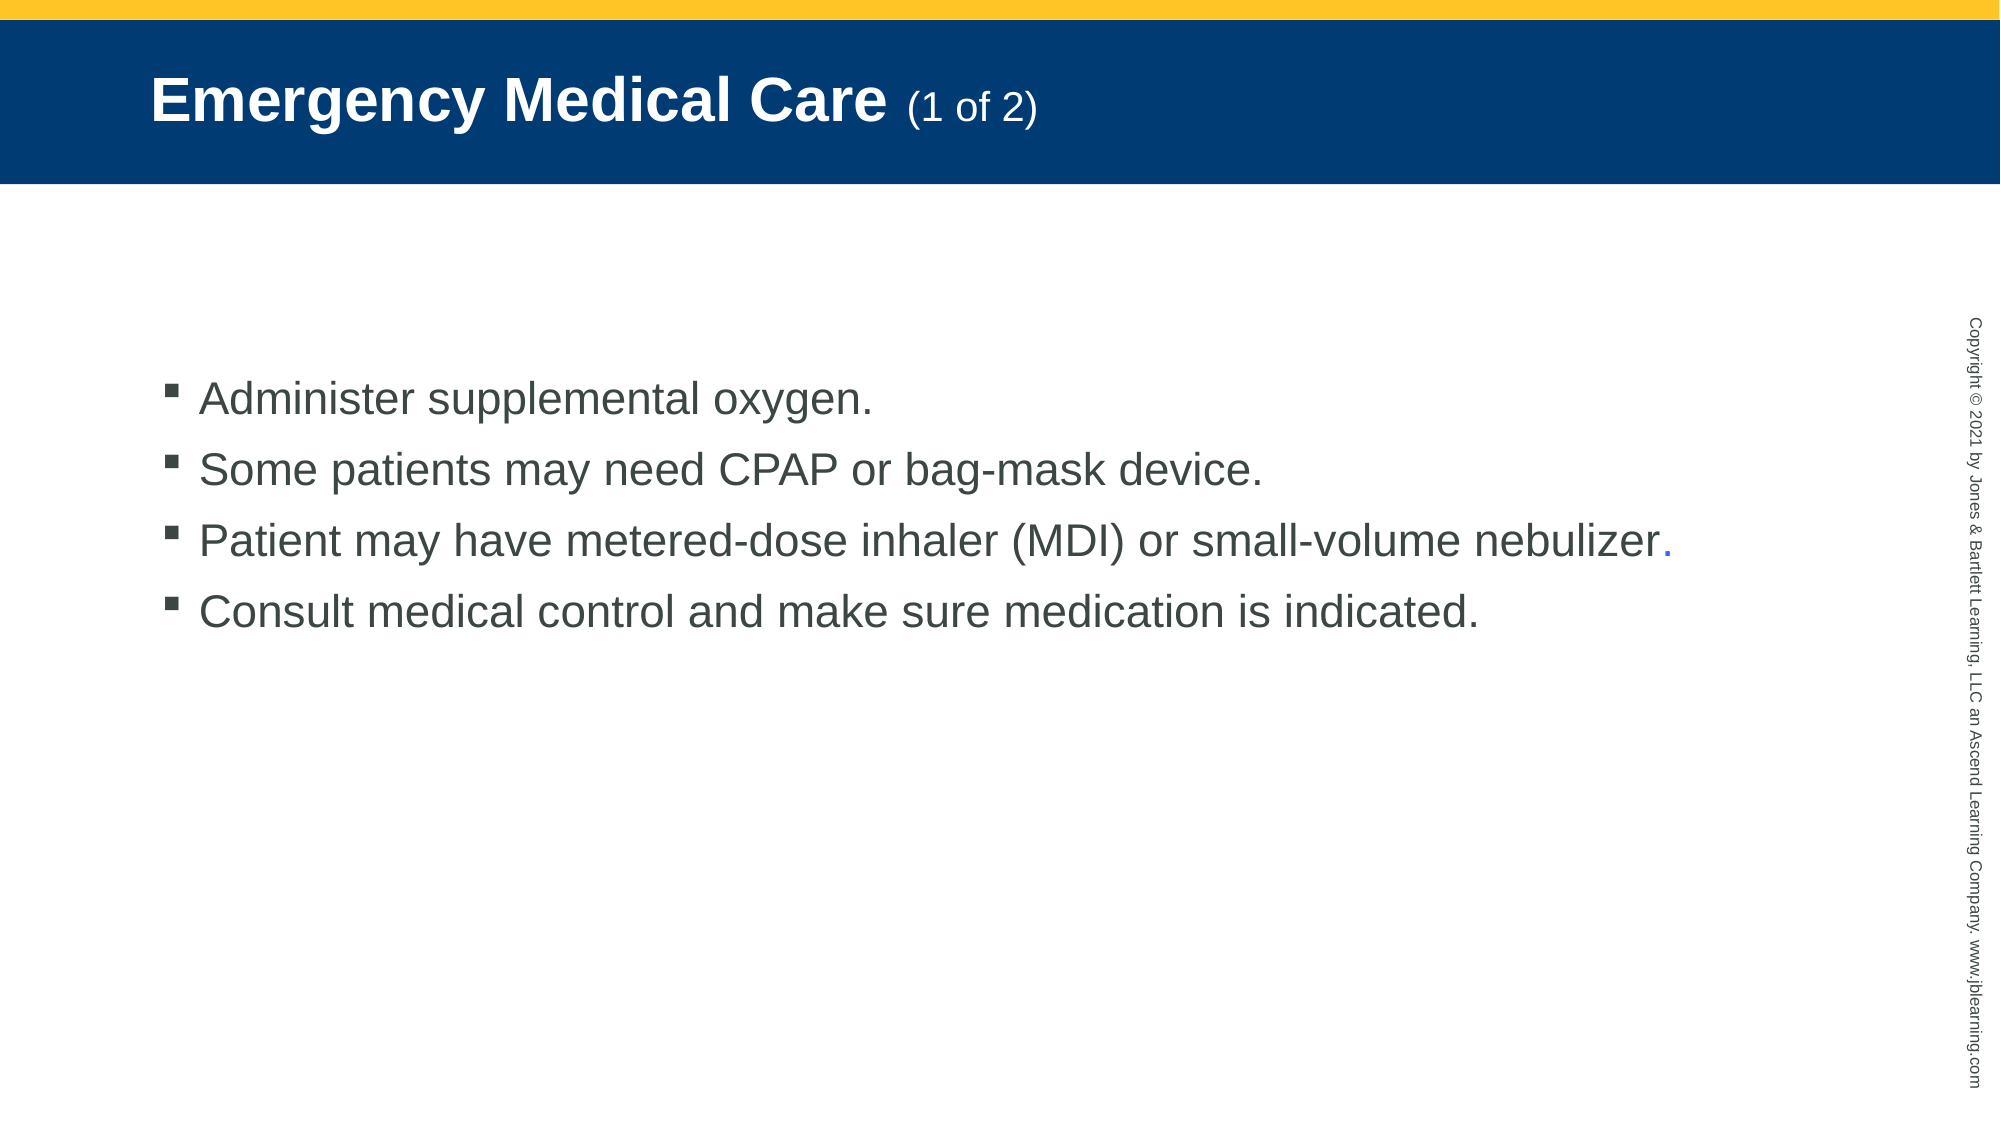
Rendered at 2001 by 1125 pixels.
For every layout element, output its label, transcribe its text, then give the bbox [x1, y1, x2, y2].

list Administer supplemental oxygen. Some patients may need CPAP or bag-mask device. Patient may have metered-dose inhaler (MDI) or small-volume nebulizer. Consult medical control and make sure medication is indicated. [146, 361, 1859, 1016]
title Emergency Medical Care (1 of 2) [0, 19, 2000, 185]
